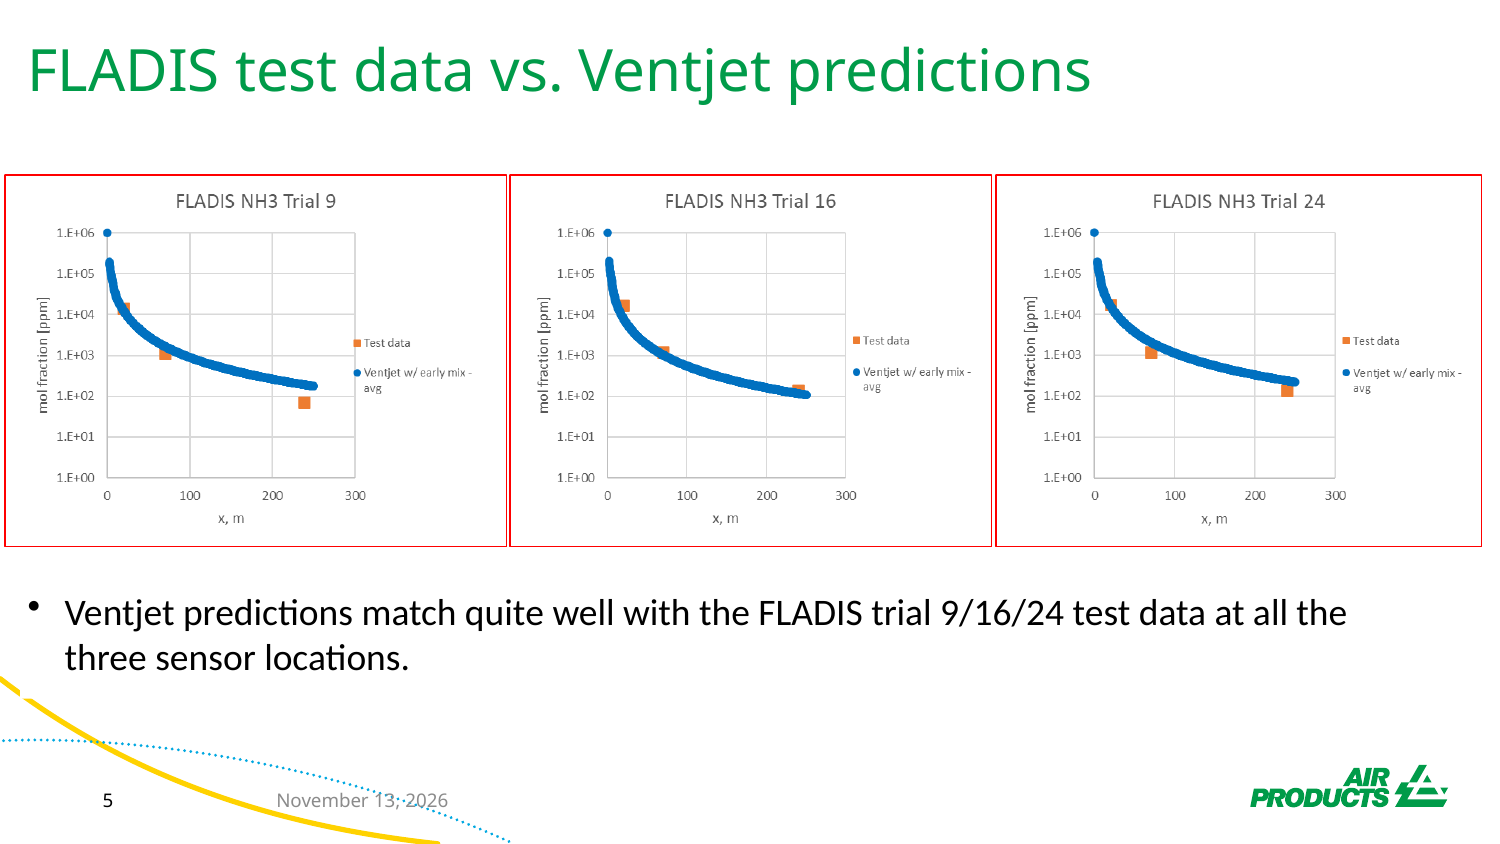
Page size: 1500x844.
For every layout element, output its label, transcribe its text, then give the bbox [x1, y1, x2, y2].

picture [4, 174, 507, 547]
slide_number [261, 771, 510, 832]
picture [509, 174, 993, 547]
title FLADIS test data vs. Ventjet predictions [19, 40, 1363, 112]
slide_number 5 [87, 771, 261, 832]
picture [995, 174, 1483, 547]
list Ventjet predictions match quite well with the FLADIS trial 9/16/24 test data at all the three sensor locations. [19, 580, 1386, 700]
